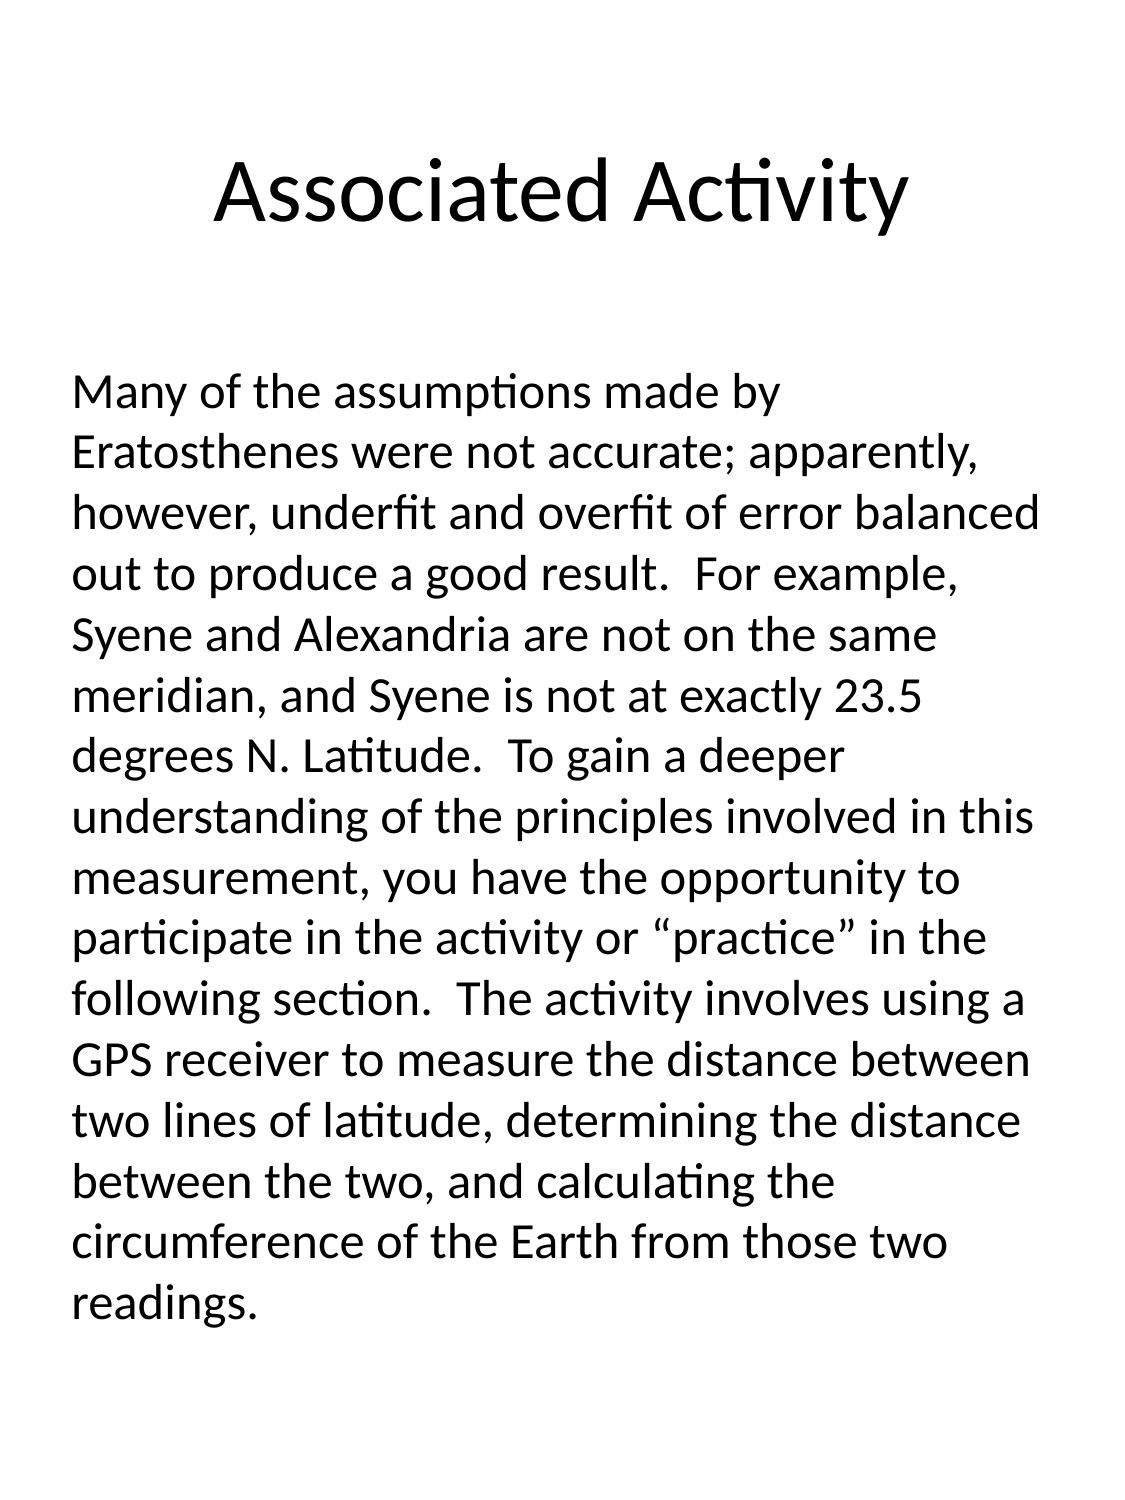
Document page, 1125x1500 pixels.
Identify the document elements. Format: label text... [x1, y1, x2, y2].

title Associated Activity [56, 60, 1069, 310]
list Many of the assumptions made by Eratosthenes were not accurate; apparently, however, underfit and overfit of error balanced out to produce a good result. For example, Syene and Alexandria are not on the same meridian, and Syene is not at exactly 23.5 degrees N. Latitude. To gain a deeper understanding of the principles involved in this measurement, you have the opportunity to participate in the activity or “practice” in the following section. The activity involves using a GPS receiver to measure the distance between two lines of latitude, determining the distance between the two, and calculating the circumference of the Earth from those two readings. [56, 350, 1069, 1340]
